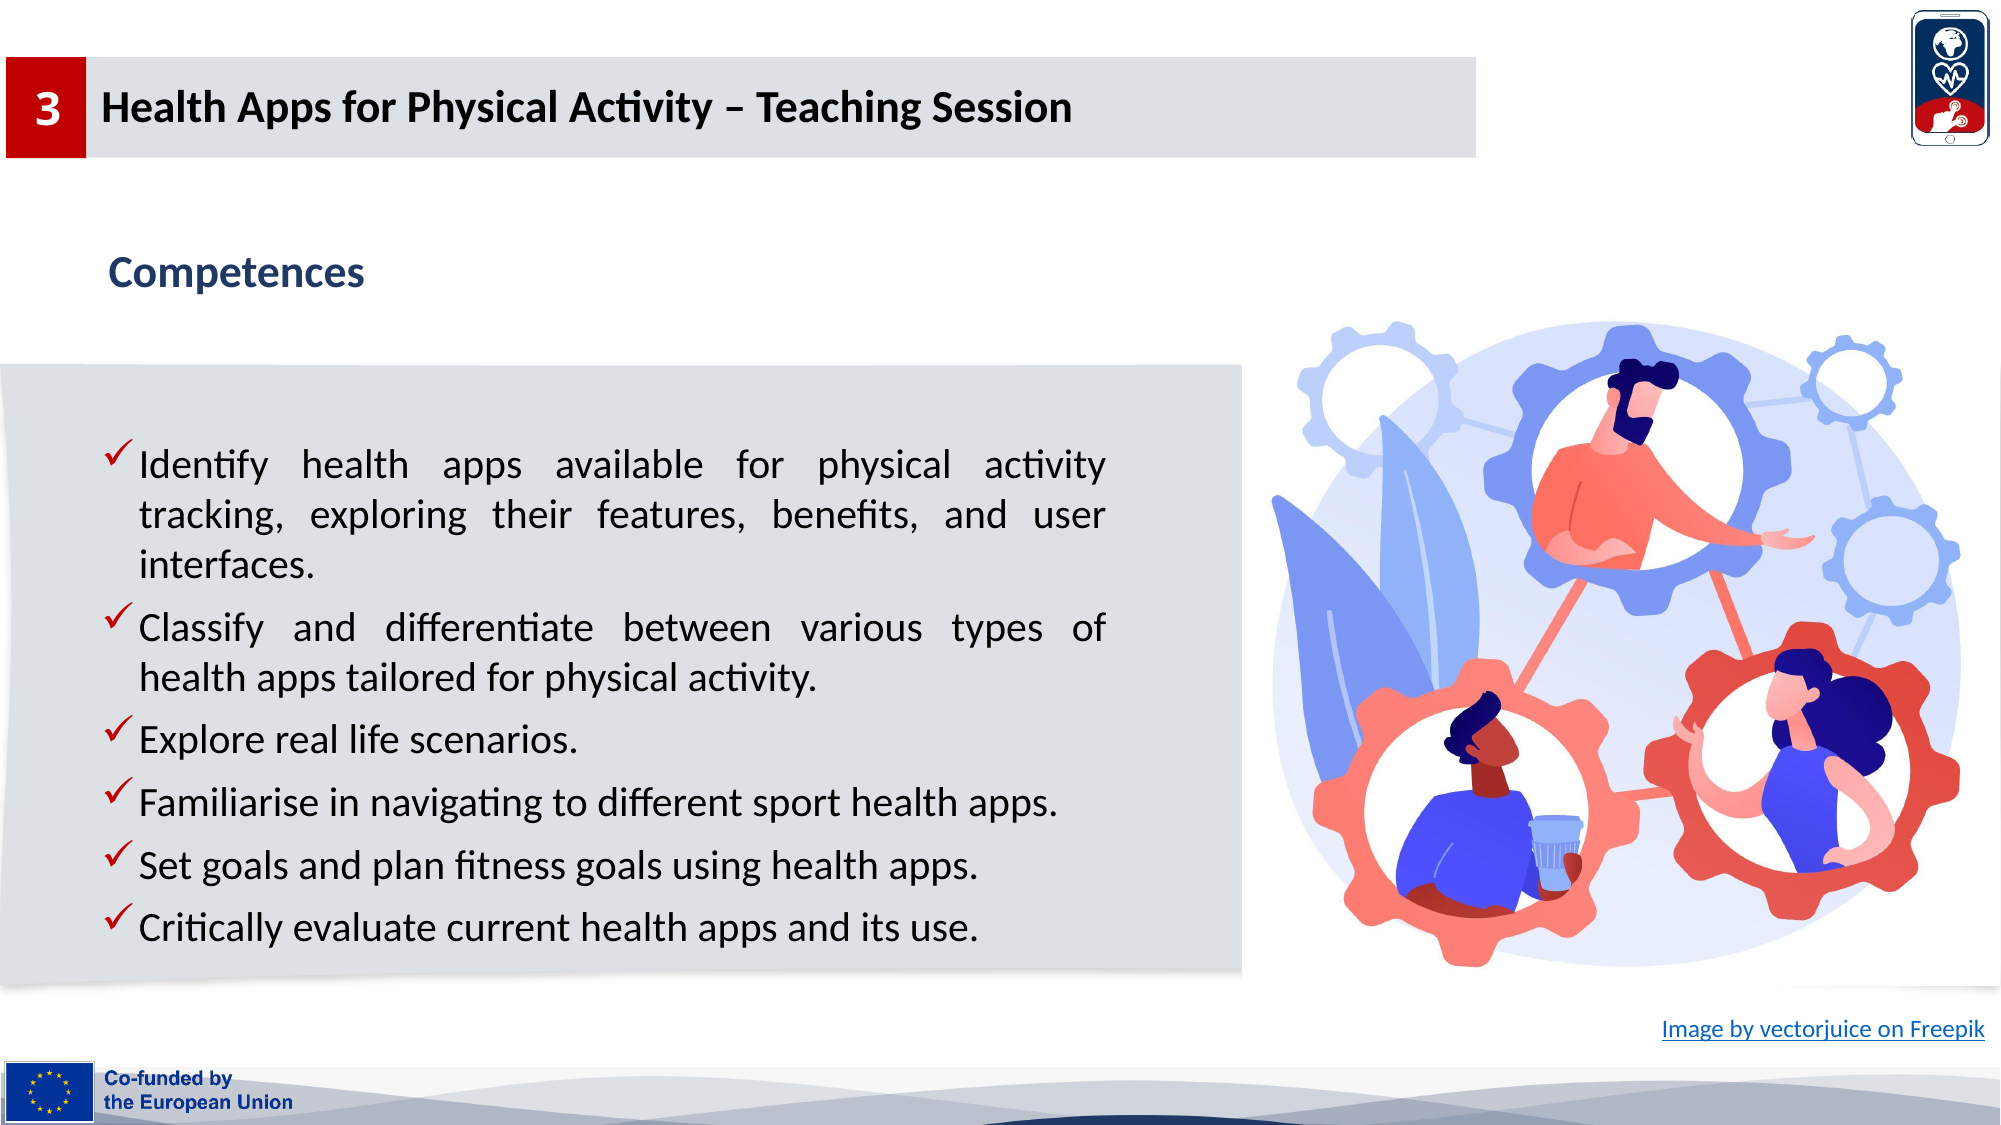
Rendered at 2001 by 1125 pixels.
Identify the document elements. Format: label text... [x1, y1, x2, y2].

list Identify health apps available for physical activity tracking, exploring their features, benefits, and user interfaces. Classify and differentiate between various types of health apps tailored for physical activity. Explore real life scenarios. Familiarise in navigating to different sport health apps. Set goals and plan fitness goals using health apps. Critically evaluate current health apps and its use. [86, 429, 1123, 986]
text_box 3 [20, 71, 89, 142]
picture [0, 1058, 2001, 1125]
picture [1911, 10, 1990, 146]
picture [1241, 302, 2000, 986]
text_box Health Apps for Physical Activity – Teaching Session [86, 57, 1477, 158]
text_box [5, 56, 87, 159]
text_box Image by vectorjuice on Freepik [561, 1005, 2000, 1051]
title Competences [93, 221, 1819, 324]
